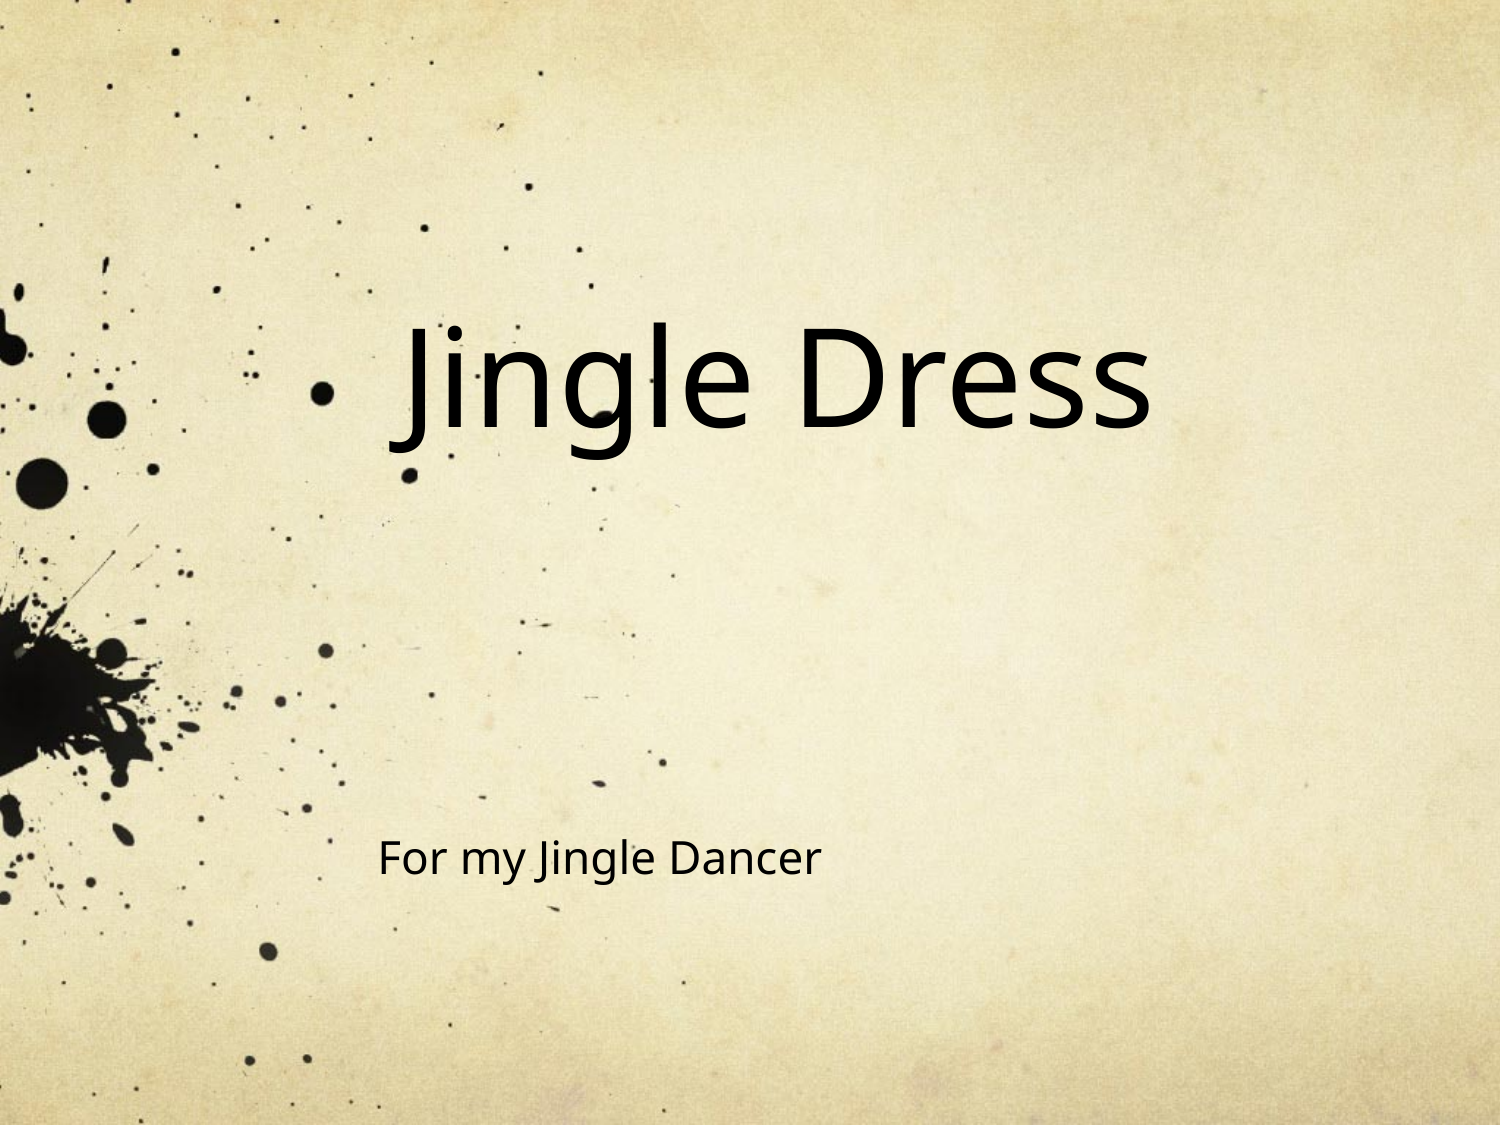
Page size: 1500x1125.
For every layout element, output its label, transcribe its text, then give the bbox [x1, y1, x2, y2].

picture [0, 0, 1500, 1125]
subtitle For my Jingle Dancer [362, 829, 1425, 1023]
title Jingle Dress [246, 268, 1309, 455]
